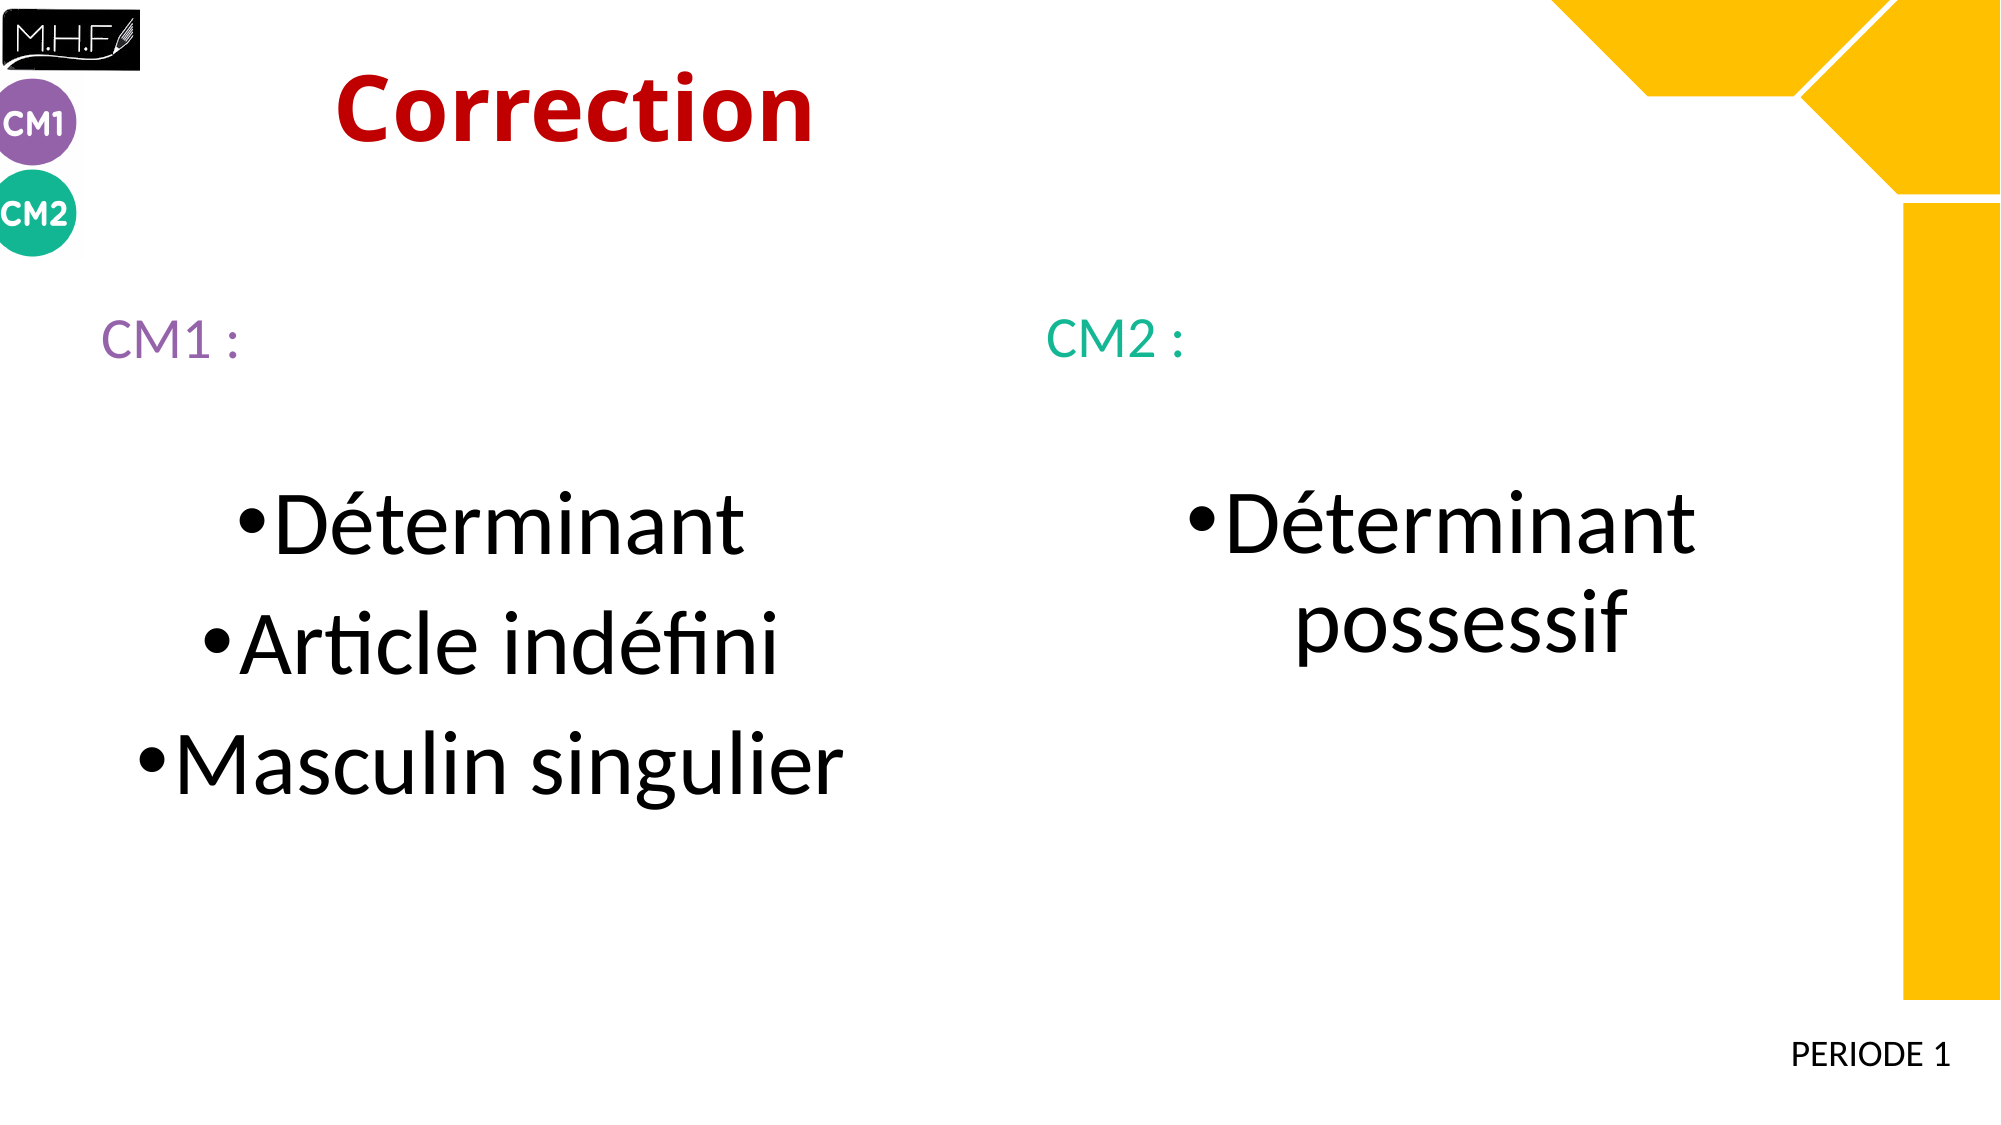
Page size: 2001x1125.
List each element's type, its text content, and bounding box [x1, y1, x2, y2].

title Correction [318, 3, 1865, 221]
text_box [1549, 0, 1892, 98]
text_box PERIODE 1 [1362, 1021, 1967, 1125]
text_box [1799, 0, 2000, 196]
list CM1 : Déterminant Article indéfini Masculin singulier [86, 300, 897, 1015]
picture [0, 7, 140, 259]
text_box [1902, 202, 2000, 1001]
text_box CM2 : Déterminant possessif [1031, 299, 1853, 1014]
